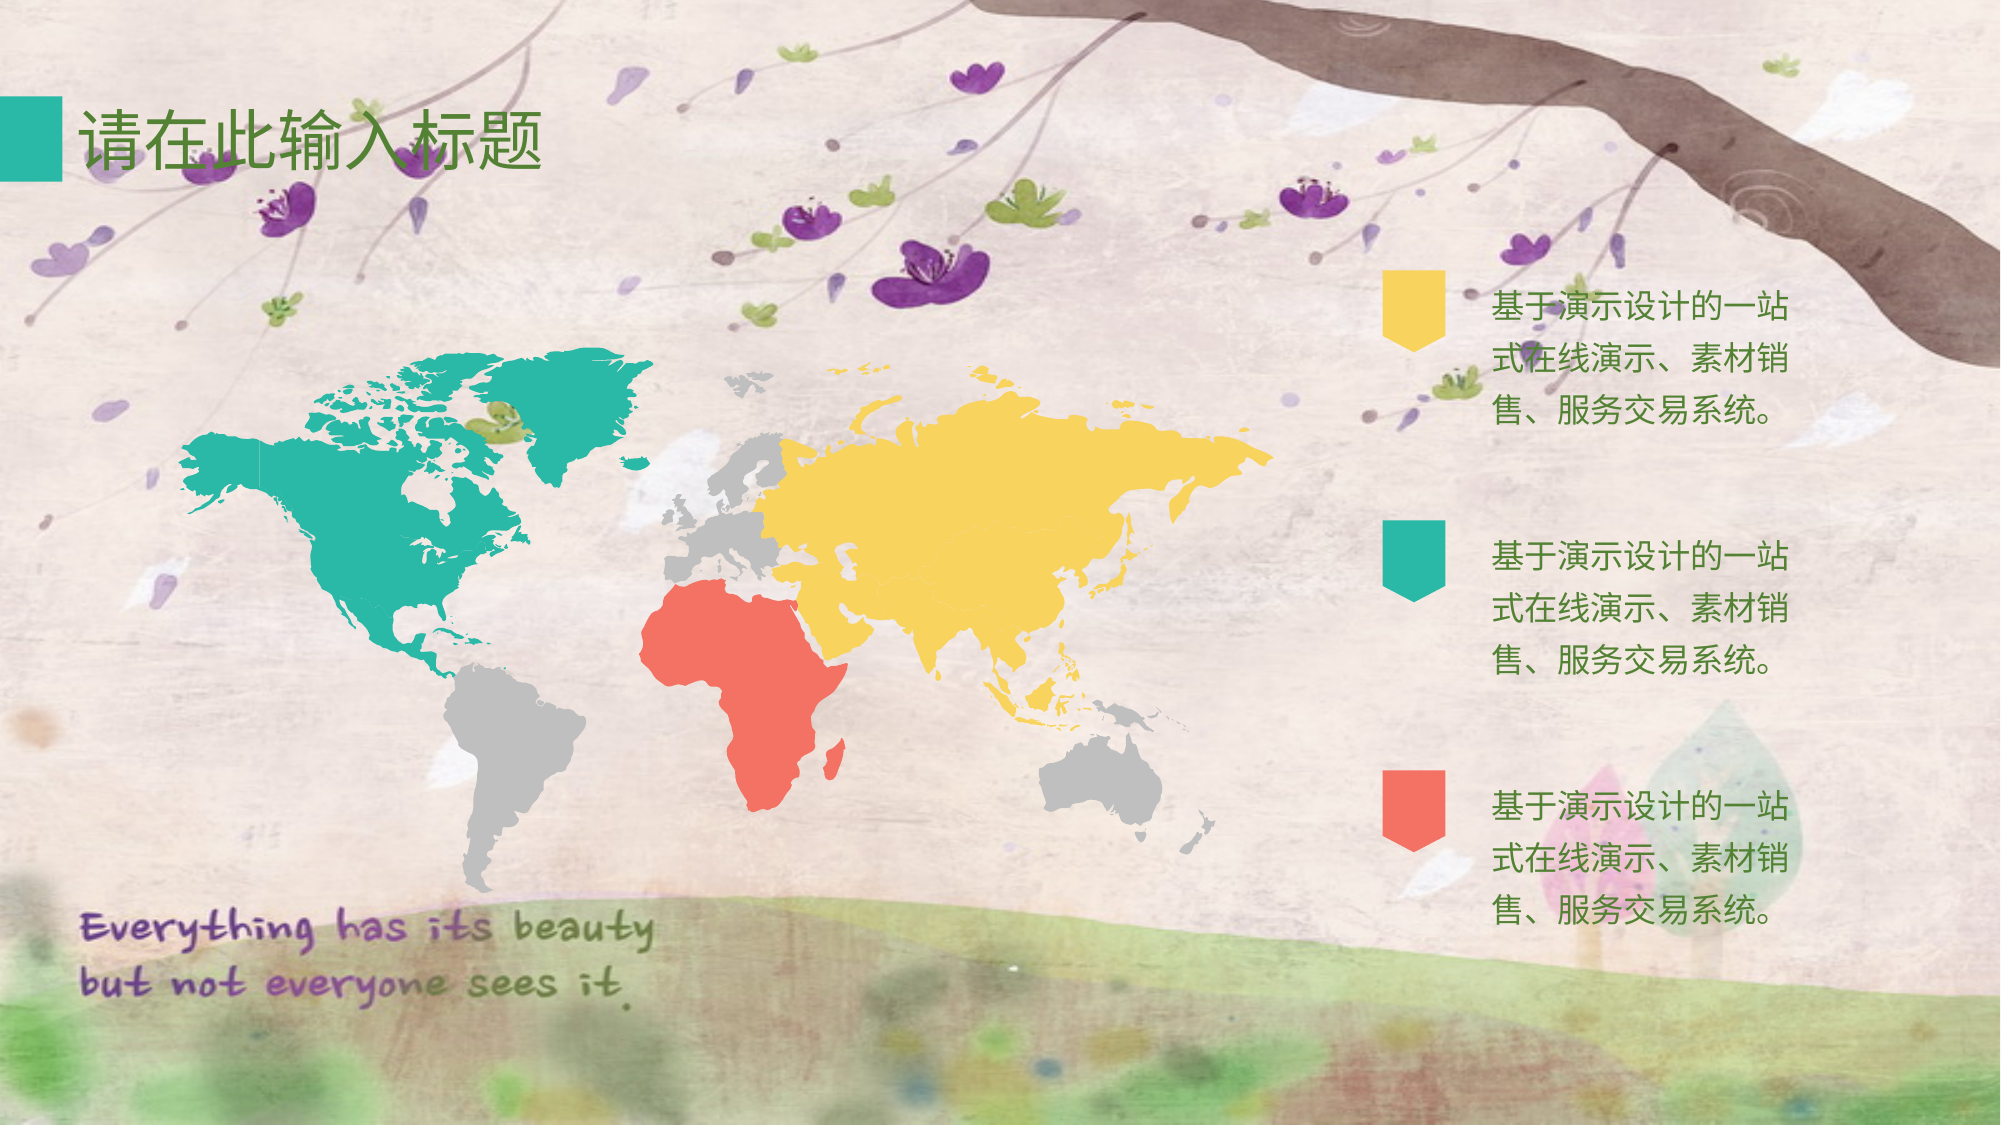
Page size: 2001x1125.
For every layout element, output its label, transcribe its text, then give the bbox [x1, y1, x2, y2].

text_box [1381, 269, 1447, 354]
text_box 基于演示设计的一站式在线演示、素材销售、服务交易系统。 [1476, 516, 1817, 687]
text_box 基于演示设计的一站式在线演示、素材销售、服务交易系统。 [1476, 265, 1817, 437]
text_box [638, 578, 848, 813]
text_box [443, 679, 587, 894]
picture [0, 0, 2001, 1125]
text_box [1038, 732, 1216, 855]
text_box [1381, 519, 1447, 604]
text_box [1381, 769, 1447, 854]
text_box 基于演示设计的一站式在线演示、素材销售、服务交易系统。 [1476, 766, 1817, 937]
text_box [178, 347, 654, 679]
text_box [661, 371, 751, 584]
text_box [751, 361, 1275, 732]
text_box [0, 96, 547, 182]
